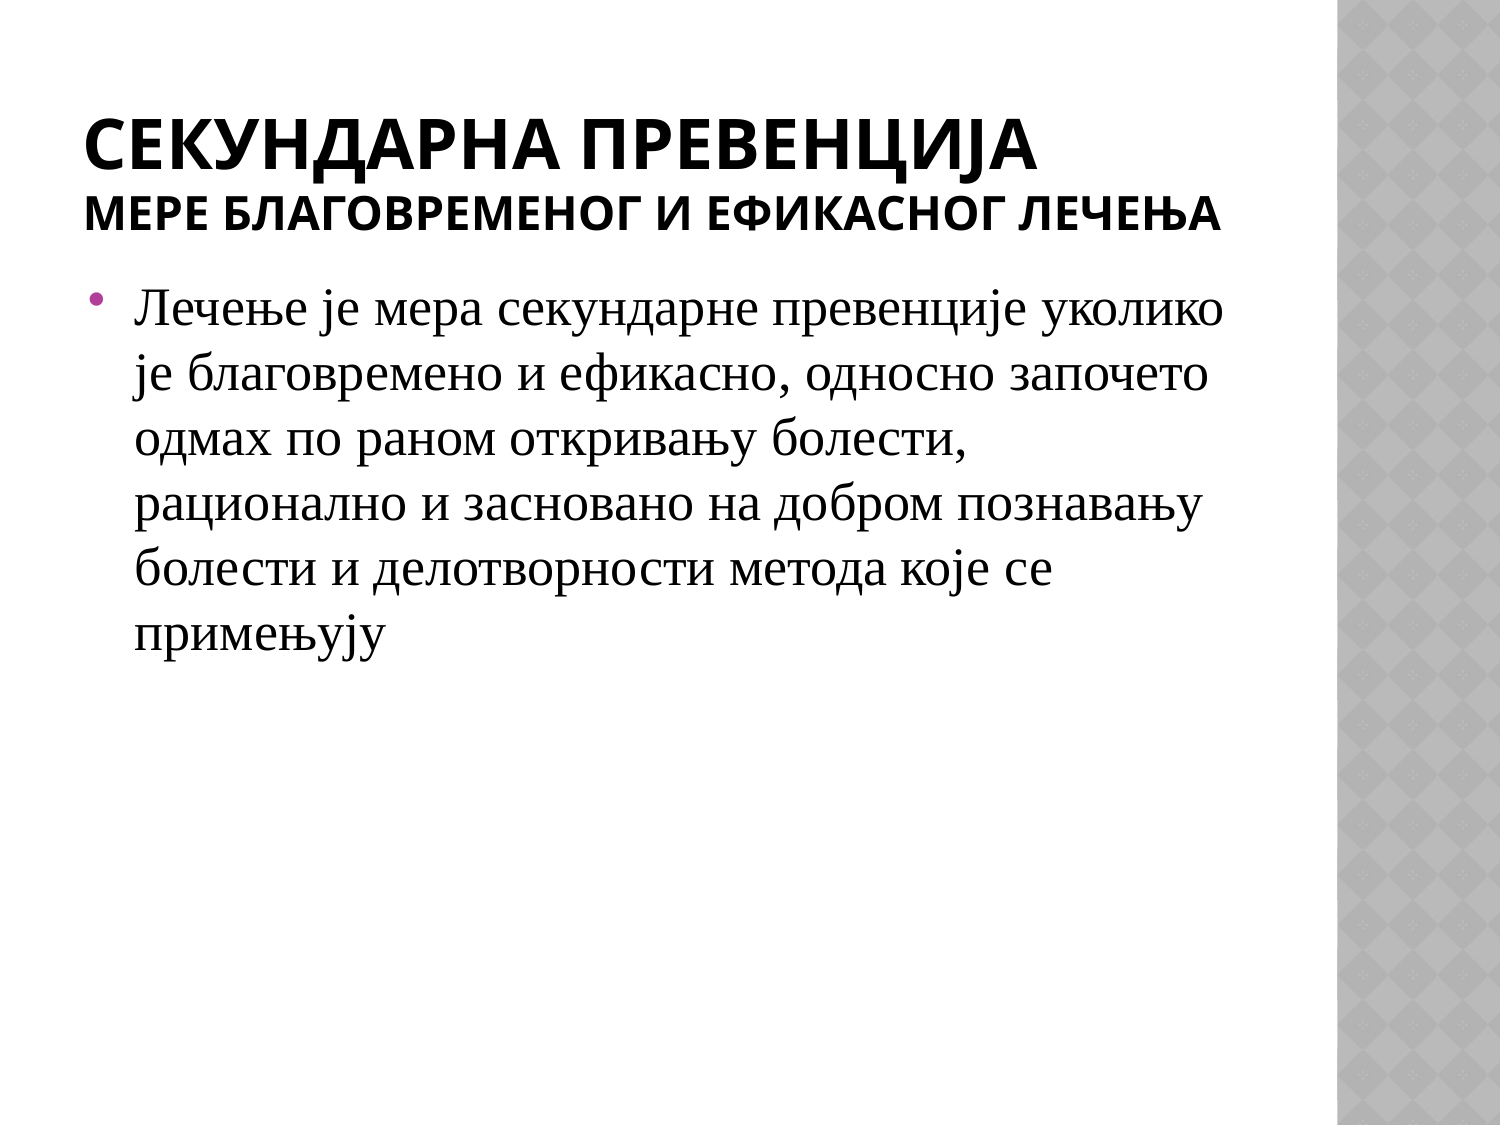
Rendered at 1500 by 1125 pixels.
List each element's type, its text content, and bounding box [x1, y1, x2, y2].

title Секундарна превенција мере благовременог и ефикасног лечења [75, 52, 1263, 240]
list Лечење је мера секундарне превенције уколико је благовремено и ефикасно, односно започето одмах по раном откривању болести, рационално и засновано на добром познавању болести и делотворности метода које се примењују [75, 264, 1263, 1059]
